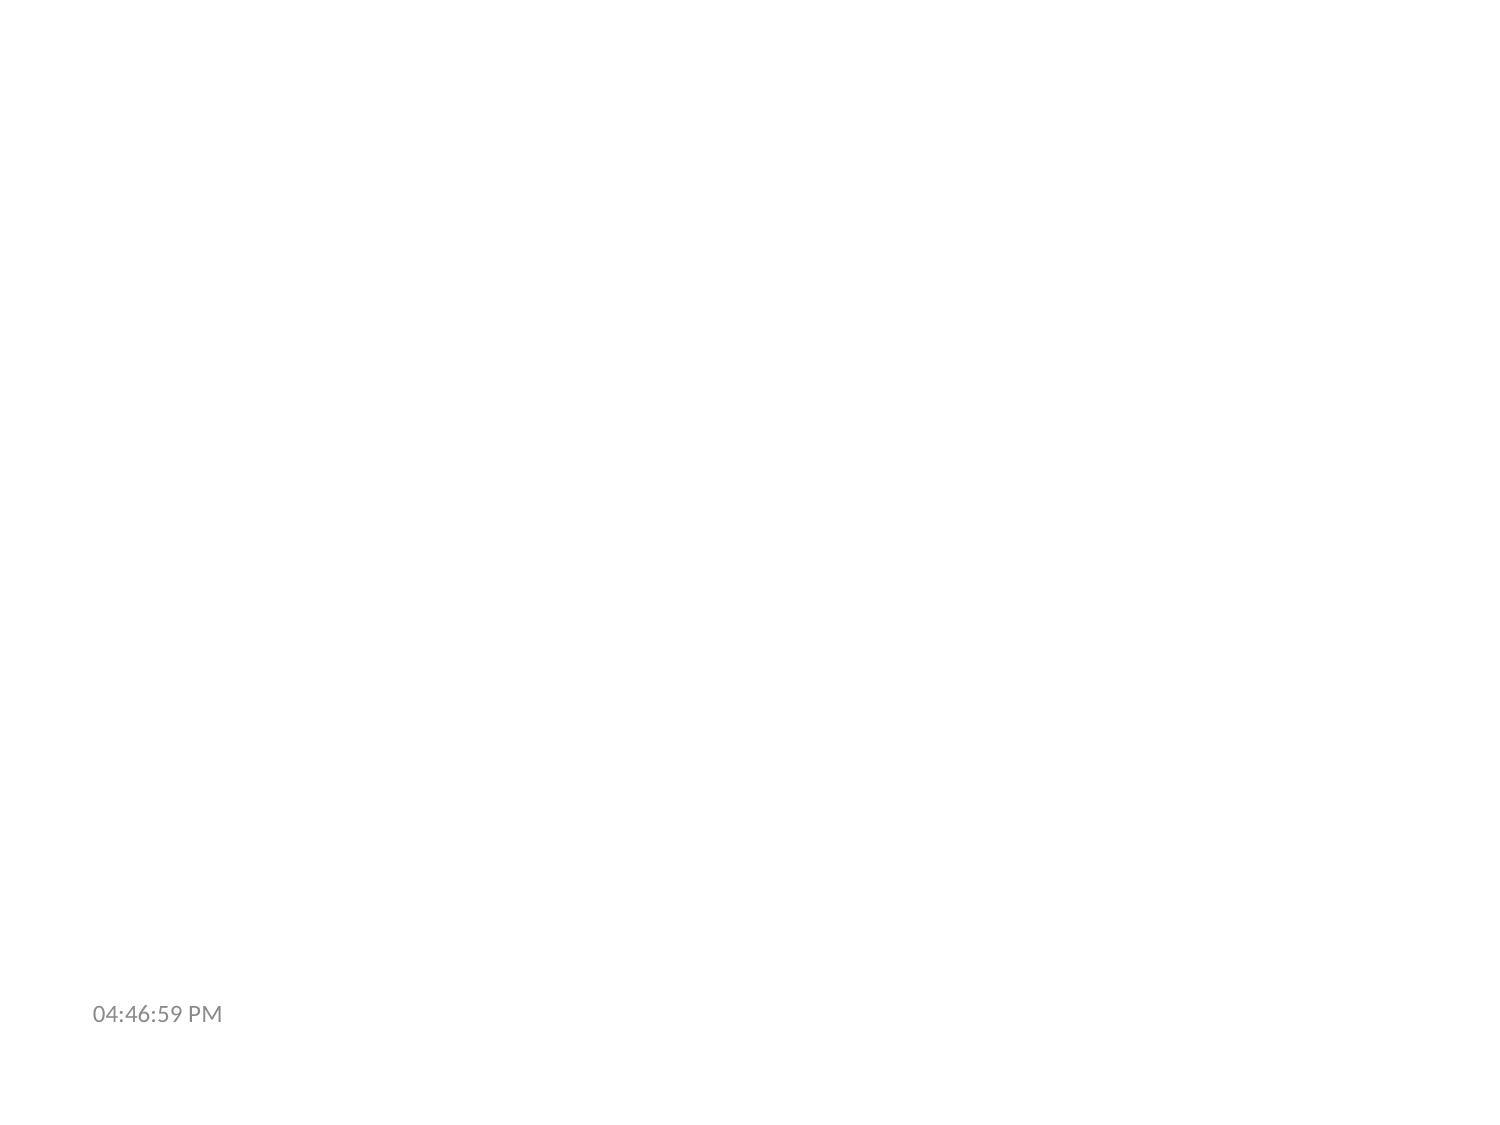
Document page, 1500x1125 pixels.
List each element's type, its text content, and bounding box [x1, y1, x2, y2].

text_box 3:35:09 PM [77, 982, 428, 1043]
